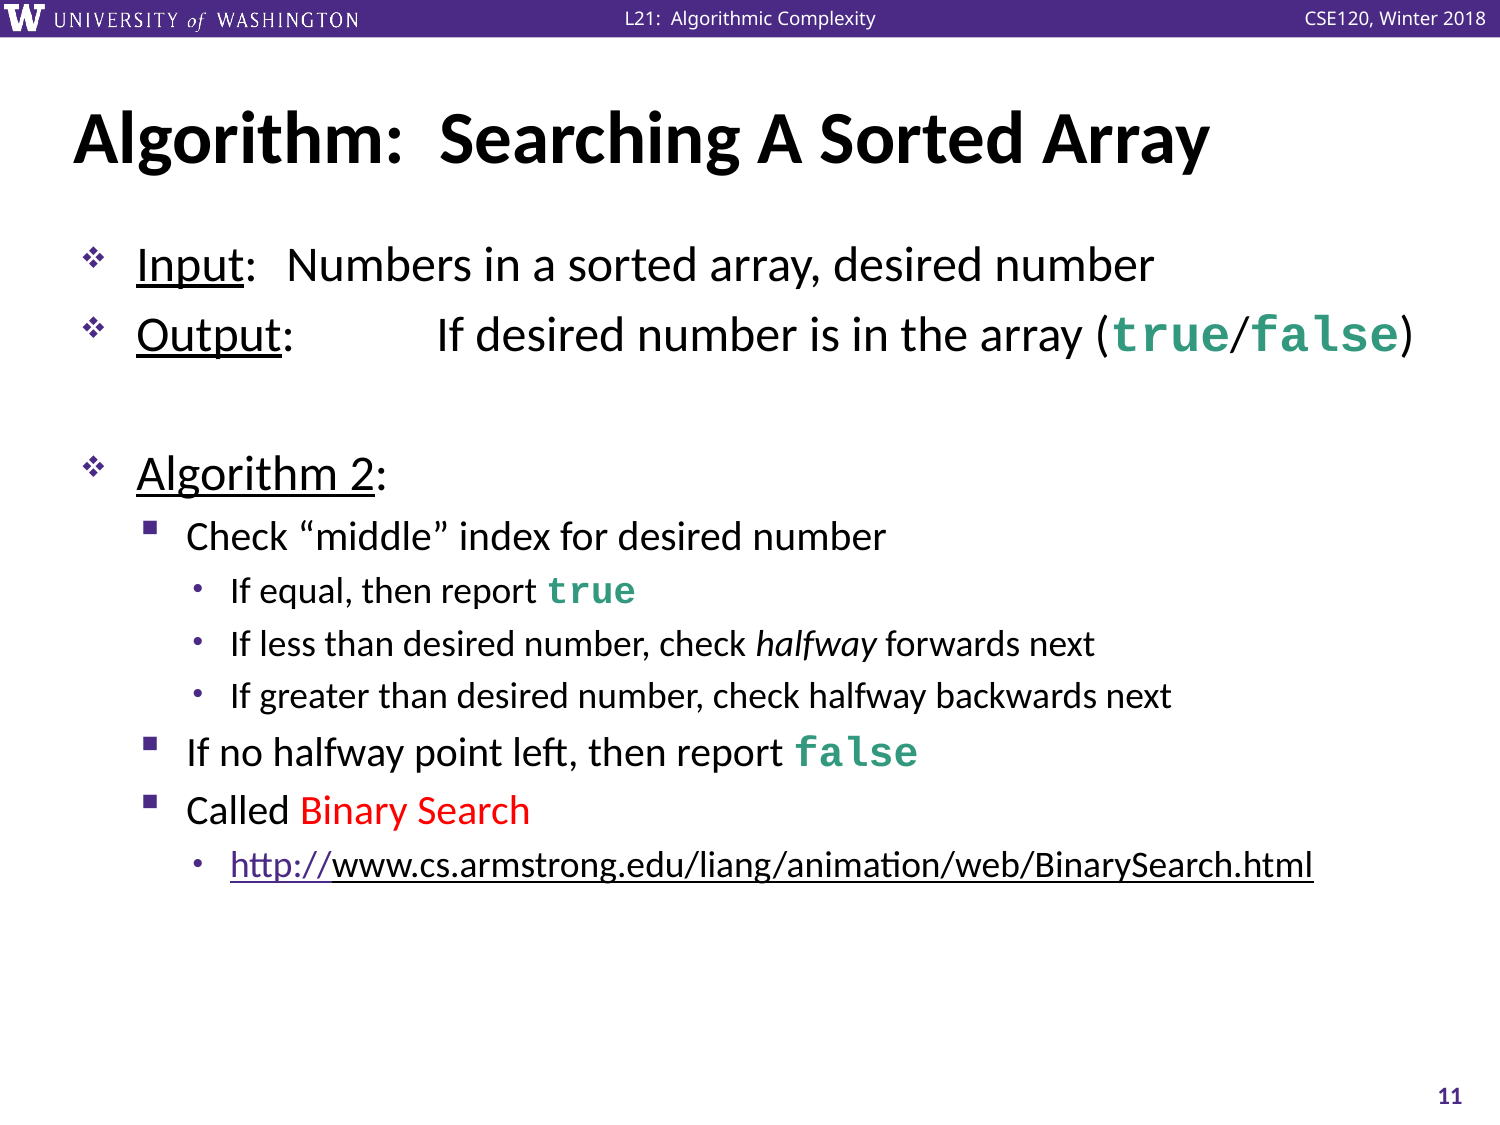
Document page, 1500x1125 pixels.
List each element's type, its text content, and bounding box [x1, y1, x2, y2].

picture [4, 4, 358, 32]
title Algorithm: Searching A Sorted Array [58, 71, 1438, 197]
slide_number 11 [1400, 1065, 1500, 1125]
list Input: Numbers in a sorted array, desired number Output: If desired number is in the array (true/false) Algorithm 2: Check “middle” index for desired number If equal, then report true If less than desired number, check halfway forwards next If greater than desired number, check halfway backwards next If no halfway point left, then report false Called Binary Search http://www.cs.armstrong.edu/liang/animation/web/BinarySearch.html [64, 223, 1438, 1040]
